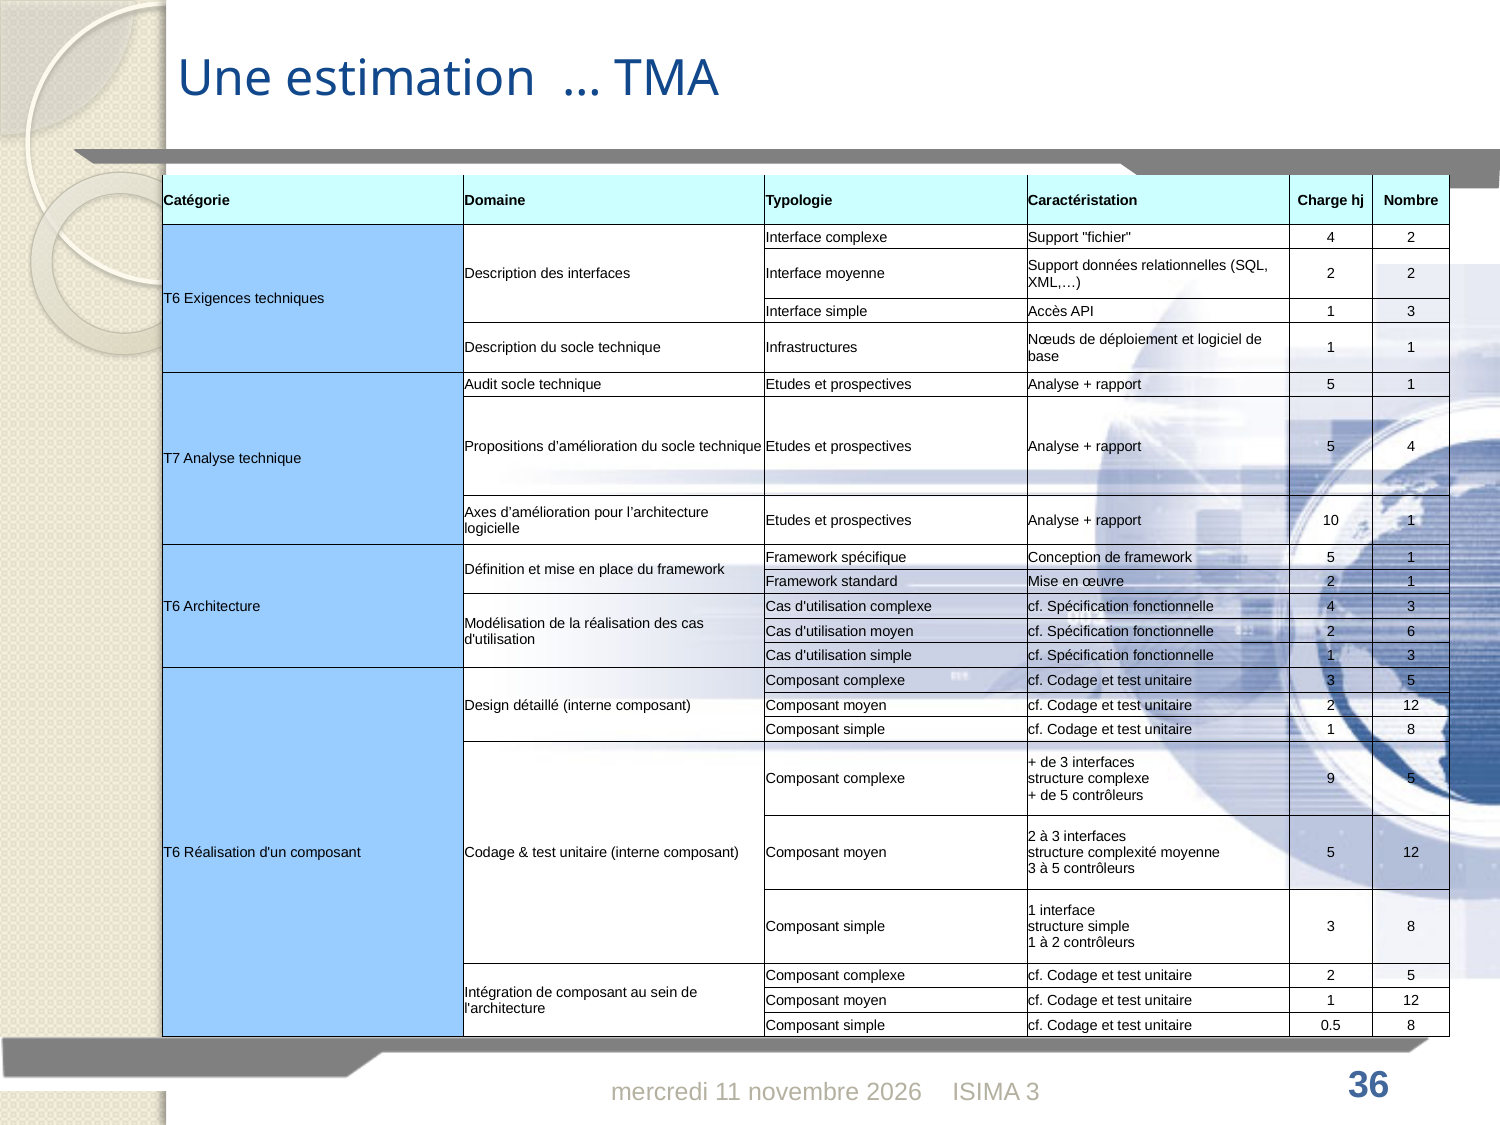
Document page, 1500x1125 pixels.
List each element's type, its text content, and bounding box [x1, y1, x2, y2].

table_cell Propositions d’amélioration du socle technique [464, 397, 764, 495]
table_cell 10 [1290, 496, 1372, 544]
table_cell Composant complexe [765, 668, 1027, 692]
table_cell Mise en œuvre [1028, 570, 1289, 593]
table_cell cf. Codage et test unitaire [1028, 693, 1289, 716]
table_cell Composant complexe [765, 742, 1027, 815]
table_cell Cas d'utilisation moyen [765, 619, 1027, 642]
table_cell 5 [1290, 545, 1372, 569]
picture [1413, 1037, 1433, 1091]
table_cell 1 [1290, 988, 1372, 1012]
table_cell Analyse + rapport [1028, 496, 1289, 544]
table_cell 1 [1290, 323, 1372, 372]
table_cell Composant moyen [765, 988, 1027, 1012]
table_cell Design détaillé (interne composant) [464, 668, 764, 741]
table_cell Intégration de composant au sein de l'architecture [464, 964, 764, 1036]
table_cell cf. Codage et test unitaire [1028, 717, 1289, 741]
picture [1450, 264, 1500, 1025]
table_cell Codage & test unitaire (interne composant) [464, 742, 764, 963]
table_cell T6 Réalisation d'un composant [163, 668, 463, 1036]
table_cell Conception de framework [1028, 545, 1289, 569]
table_cell Etudes et prospectives [765, 496, 1027, 544]
table_cell Cas d'utilisation simple [765, 643, 1027, 667]
table_cell Description du socle technique [464, 323, 764, 372]
table_cell Etudes et prospectives [765, 397, 1027, 495]
table_cell 1 [1373, 570, 1449, 593]
table_cell 2 [1290, 964, 1372, 987]
table_cell Composant moyen [765, 693, 1027, 716]
table_cell cf. Codage et test unitaire [1028, 1013, 1289, 1036]
table_cell 12 [1373, 988, 1449, 1012]
table_cell 2 à 3 interfaces structure complexité moyenne 3 à 5 contrôleurs [1028, 816, 1289, 889]
table_cell Modélisation de la réalisation des cas d'utilisation [464, 594, 764, 667]
table_cell Interface complexe [765, 225, 1027, 248]
table_header Caractéristation [1028, 175, 1289, 224]
table_cell Infrastructures [765, 323, 1027, 372]
table_cell 1 [1373, 496, 1449, 544]
table_cell Etudes et prospectives [765, 373, 1027, 396]
table_header Domaine [464, 175, 764, 224]
slide_number mercredi 16 février 2011 [587, 1037, 937, 1113]
table_cell 3 [1373, 299, 1449, 322]
table_cell Composant simple [765, 890, 1027, 963]
table_cell 2 [1290, 619, 1372, 642]
table_cell 12 [1373, 816, 1449, 889]
table_cell Interface moyenne [765, 249, 1027, 298]
table_header Catégorie [163, 175, 463, 224]
table_cell 5 [1290, 373, 1372, 396]
table_cell 1 [1290, 299, 1372, 322]
table_cell 5 [1373, 964, 1449, 987]
table_cell 6 [1373, 619, 1449, 642]
table_cell Composant moyen [765, 816, 1027, 889]
table_cell Audit socle technique [464, 373, 764, 396]
table_cell 8 [1373, 890, 1449, 963]
table_cell 2 [1373, 225, 1449, 248]
table_cell Définition et mise en place du framework [464, 545, 764, 593]
table_cell 8 [1373, 717, 1449, 741]
table_header Charge hj [1290, 175, 1372, 224]
table_cell Accès API [1028, 299, 1289, 322]
table_cell 4 [1290, 594, 1372, 618]
picture [0, 1037, 587, 1091]
table_cell Support données relationnelles (SQL, XML,…) [1028, 249, 1289, 298]
table_cell 0.5 [1290, 1013, 1372, 1036]
table_cell 3 [1290, 890, 1372, 963]
table_cell 5 [1290, 816, 1372, 889]
table_cell cf. Codage et test unitaire [1028, 988, 1289, 1012]
table_cell Composant simple [765, 717, 1027, 741]
table_cell cf. Spécification fonctionnelle [1028, 594, 1289, 618]
table_cell T6 Exigences techniques [163, 225, 463, 372]
table_cell cf. Spécification fonctionnelle [1028, 619, 1289, 642]
table_cell 12 [1373, 693, 1449, 716]
table_cell 2 [1290, 570, 1372, 593]
table_cell Analyse + rapport [1028, 373, 1289, 396]
table_cell cf. Spécification fonctionnelle [1028, 643, 1289, 667]
table_cell cf. Codage et test unitaire [1028, 964, 1289, 987]
table_cell 2 [1290, 249, 1372, 298]
table_cell Framework spécifique [765, 545, 1027, 569]
table_cell Nœuds de déploiement et logiciel de base [1028, 323, 1289, 372]
table_cell Composant simple [765, 1013, 1027, 1036]
table_cell Support "fichier" [1028, 225, 1289, 248]
table_cell Framework standard [765, 570, 1027, 593]
table_cell 4 [1290, 225, 1372, 248]
table_cell 5 [1373, 742, 1449, 815]
table_cell Interface simple [765, 299, 1027, 322]
table_cell 1 interface structure simple 1 à 2 contrôleurs [1028, 890, 1289, 963]
table_cell Axes d’amélioration pour l’architecture logicielle [464, 496, 764, 544]
table_cell Composant complexe [765, 964, 1027, 987]
table_cell 8 [1373, 1013, 1449, 1036]
table_cell 2 [1373, 249, 1449, 298]
title Une estimation … TMA [162, 37, 1500, 113]
table_cell cf. Codage et test unitaire [1028, 668, 1289, 692]
table_cell 4 [1373, 397, 1449, 495]
table_cell 9 [1290, 742, 1372, 815]
table_cell 1 [1290, 643, 1372, 667]
table_header Nombre [1373, 175, 1449, 224]
table_cell 1 [1373, 373, 1449, 396]
table_cell T6 Architecture [163, 545, 463, 667]
table_cell T7 Analyse technique [163, 373, 463, 544]
table_cell 3 [1373, 643, 1449, 667]
table_cell 3 [1290, 668, 1372, 692]
table_cell 5 [1290, 397, 1372, 495]
table_cell 1 [1290, 717, 1372, 741]
table_cell Description des interfaces [464, 225, 764, 322]
table_cell 3 [1373, 594, 1449, 618]
table_cell 2 [1290, 693, 1372, 716]
table_cell + de 3 interfaces structure complexe + de 5 contrôleurs [1028, 742, 1289, 815]
table_cell 1 [1373, 545, 1449, 569]
table_cell 1 [1373, 323, 1449, 372]
table_cell Cas d'utilisation complexe [765, 594, 1027, 618]
table_cell 5 [1373, 668, 1449, 692]
table_header Typologie [765, 175, 1027, 224]
footer ISIMA 3 [937, 1037, 1413, 1113]
table_cell Analyse + rapport [1028, 397, 1289, 495]
